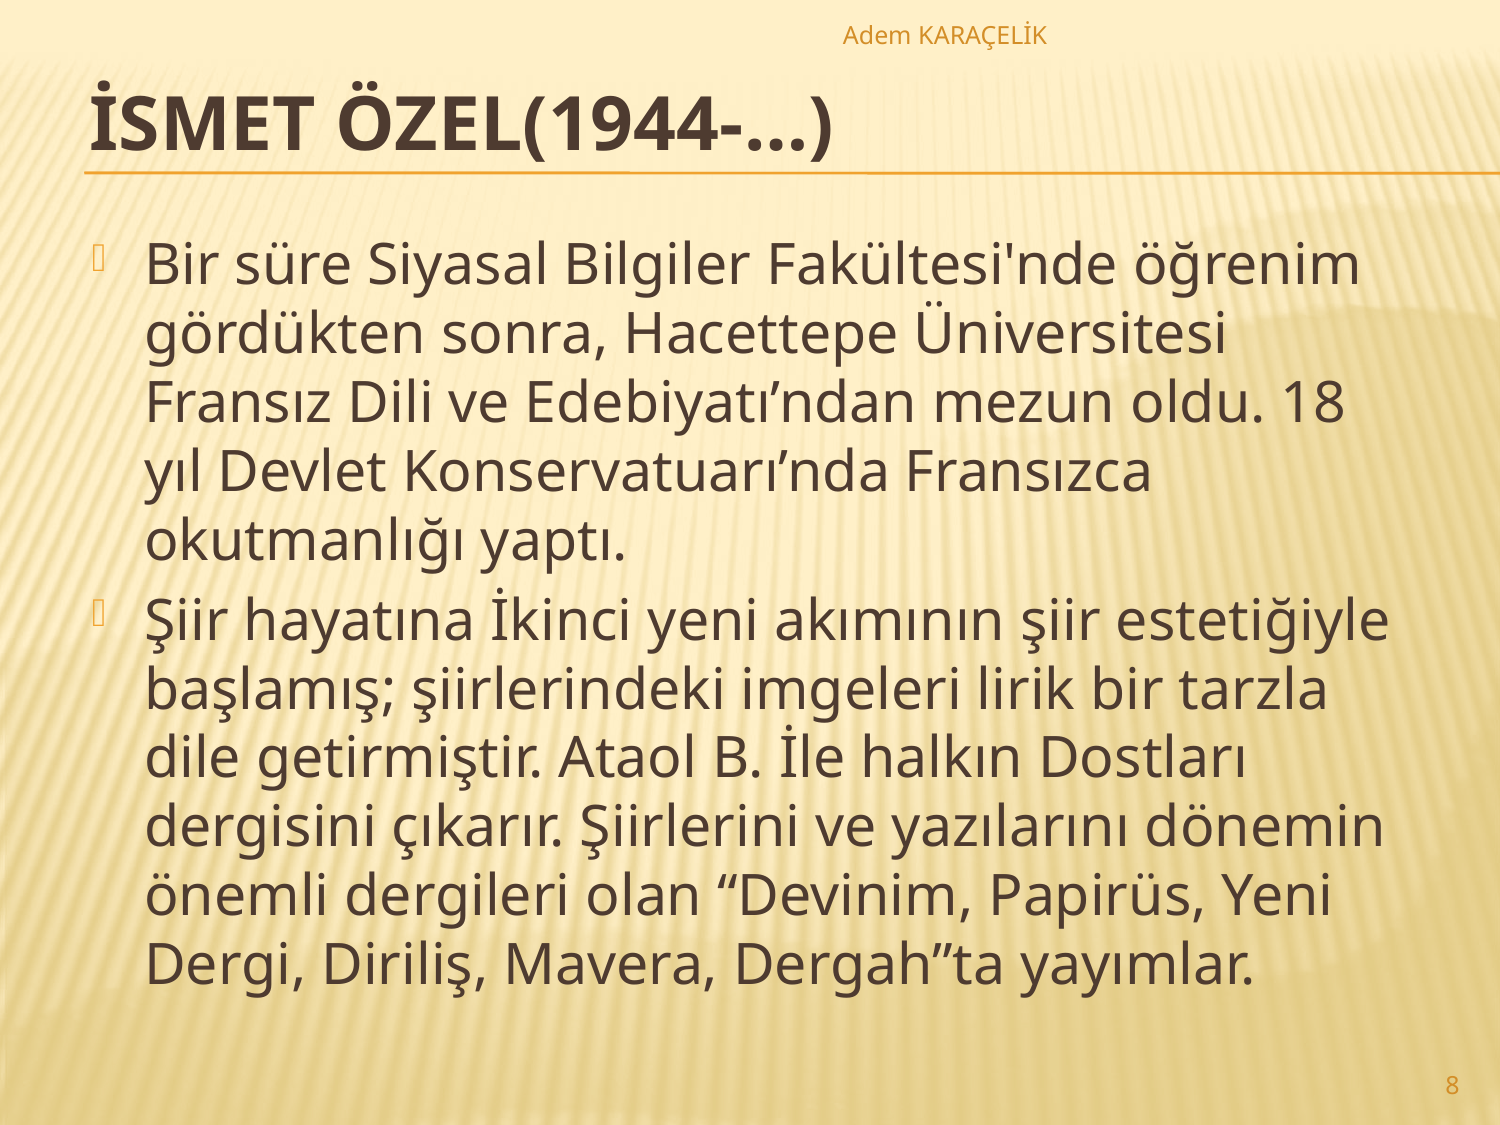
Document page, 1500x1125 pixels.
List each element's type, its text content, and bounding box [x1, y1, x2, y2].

title İSMET ÖZEL(1944-…) [75, 45, 1425, 197]
slide_number 8 [1350, 1061, 1475, 1103]
footer Adem KARAÇELİK [587, 12, 1063, 60]
list Bir süre Siyasal Bilgiler Fakültesi'nde öğrenim gördükten sonra, Hacettepe Üniversitesi Fransız Dili ve Edebiyatı’ndan mezun oldu. 18 yıl Devlet Konservatuarı’nda Fransızca okutmanlığı yaptı. Şiir hayatına İkinci yeni akımının şiir estetiğiyle başlamış; şiirlerindeki imgeleri lirik bir tarzla dile getirmiştir. Ataol B. İle halkın Dostları dergisini çıkarır. Şiirlerini ve yazılarını dönemin önemli dergileri olan “Devinim, Papirüs, Yeni Dergi, Diriliş, Mavera, Dergah”ta yayımlar. [76, 219, 1428, 1059]
